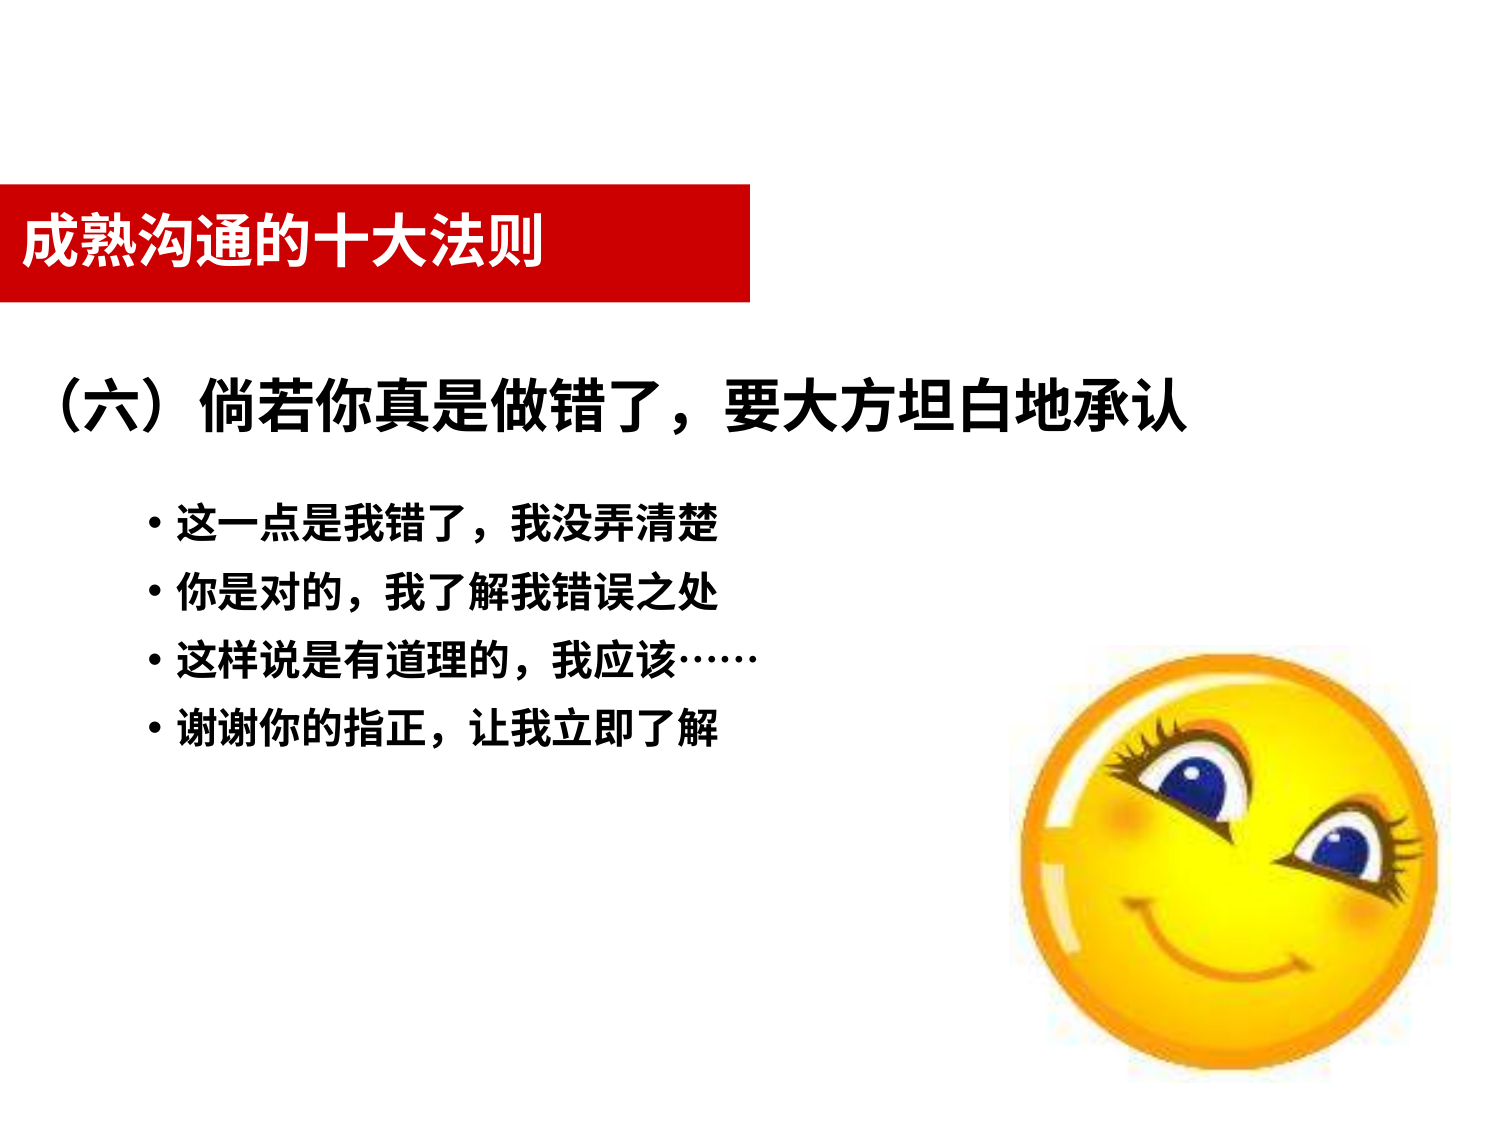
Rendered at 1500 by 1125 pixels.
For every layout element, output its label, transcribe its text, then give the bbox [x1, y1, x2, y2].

text_box 这一点是我错了，我没弄清楚 你是对的，我了解我错误之处 这样说是有道理的，我应该…… 谢谢你的指正，让我立即了解 [132, 479, 833, 760]
text_box 成熟沟通的十大法则 [6, 196, 561, 282]
picture [1009, 645, 1451, 1084]
text_box （六）倘若你真是做错了，要大方坦白地承认 [9, 347, 1205, 447]
text_box [0, 184, 750, 303]
